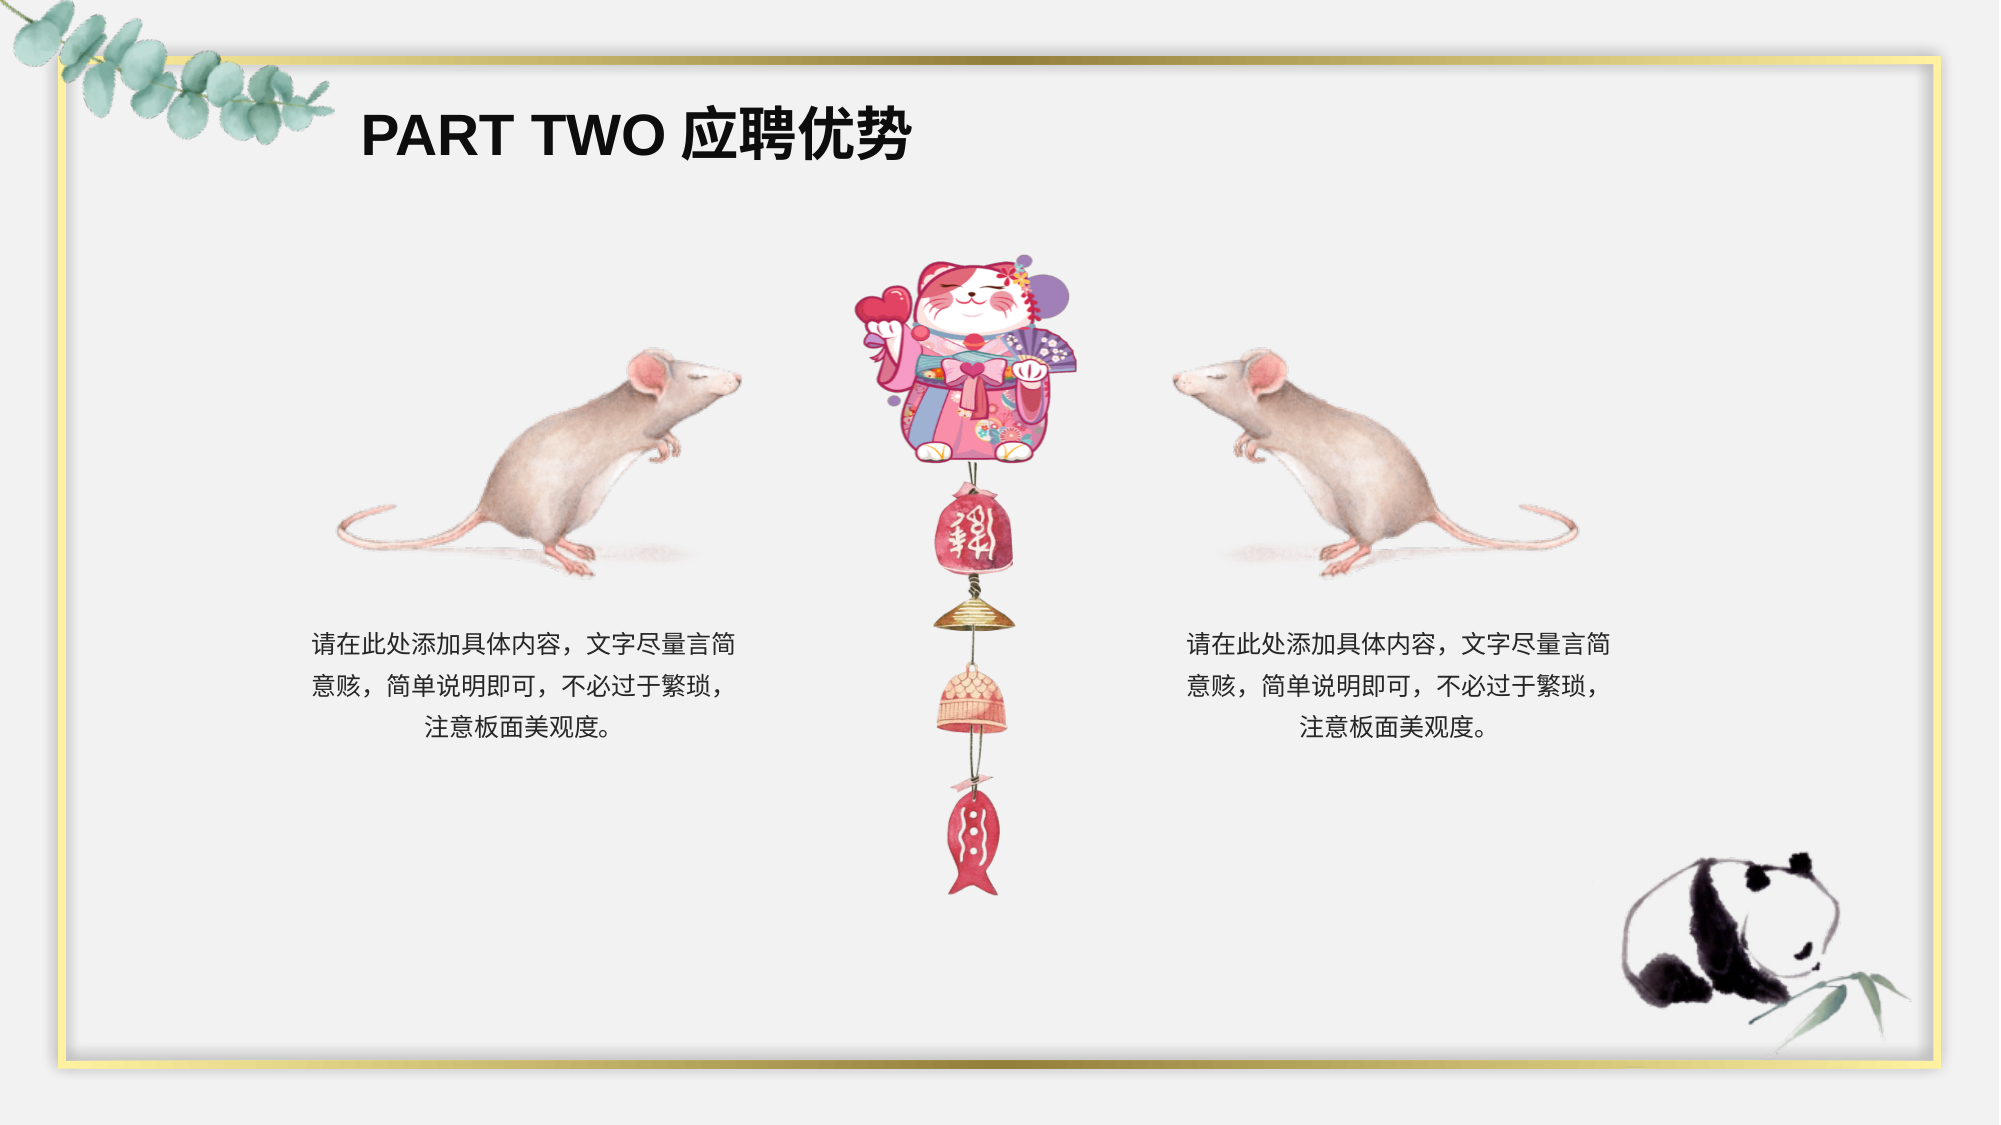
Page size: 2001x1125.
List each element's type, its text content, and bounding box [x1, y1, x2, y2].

text_box 请在此处添加具体内容，文字尽量言简意赅，简单说明即可，不必过于繁琐，注意板面美观度。 [311, 628, 738, 750]
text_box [826, 244, 1089, 922]
picture [1140, 312, 1613, 628]
text_box 请在此处添加具体内容，文字尽量言简意赅，简单说明即可，不必过于繁琐，注意板面美观度。 [1186, 628, 1613, 750]
text_box [57, 55, 1942, 1070]
text_box [0, 0, 2000, 1125]
picture [303, 312, 775, 628]
text_box PART TWO应聘优势 [349, 91, 1045, 173]
picture [1591, 761, 1923, 1069]
picture [0, 0, 349, 233]
